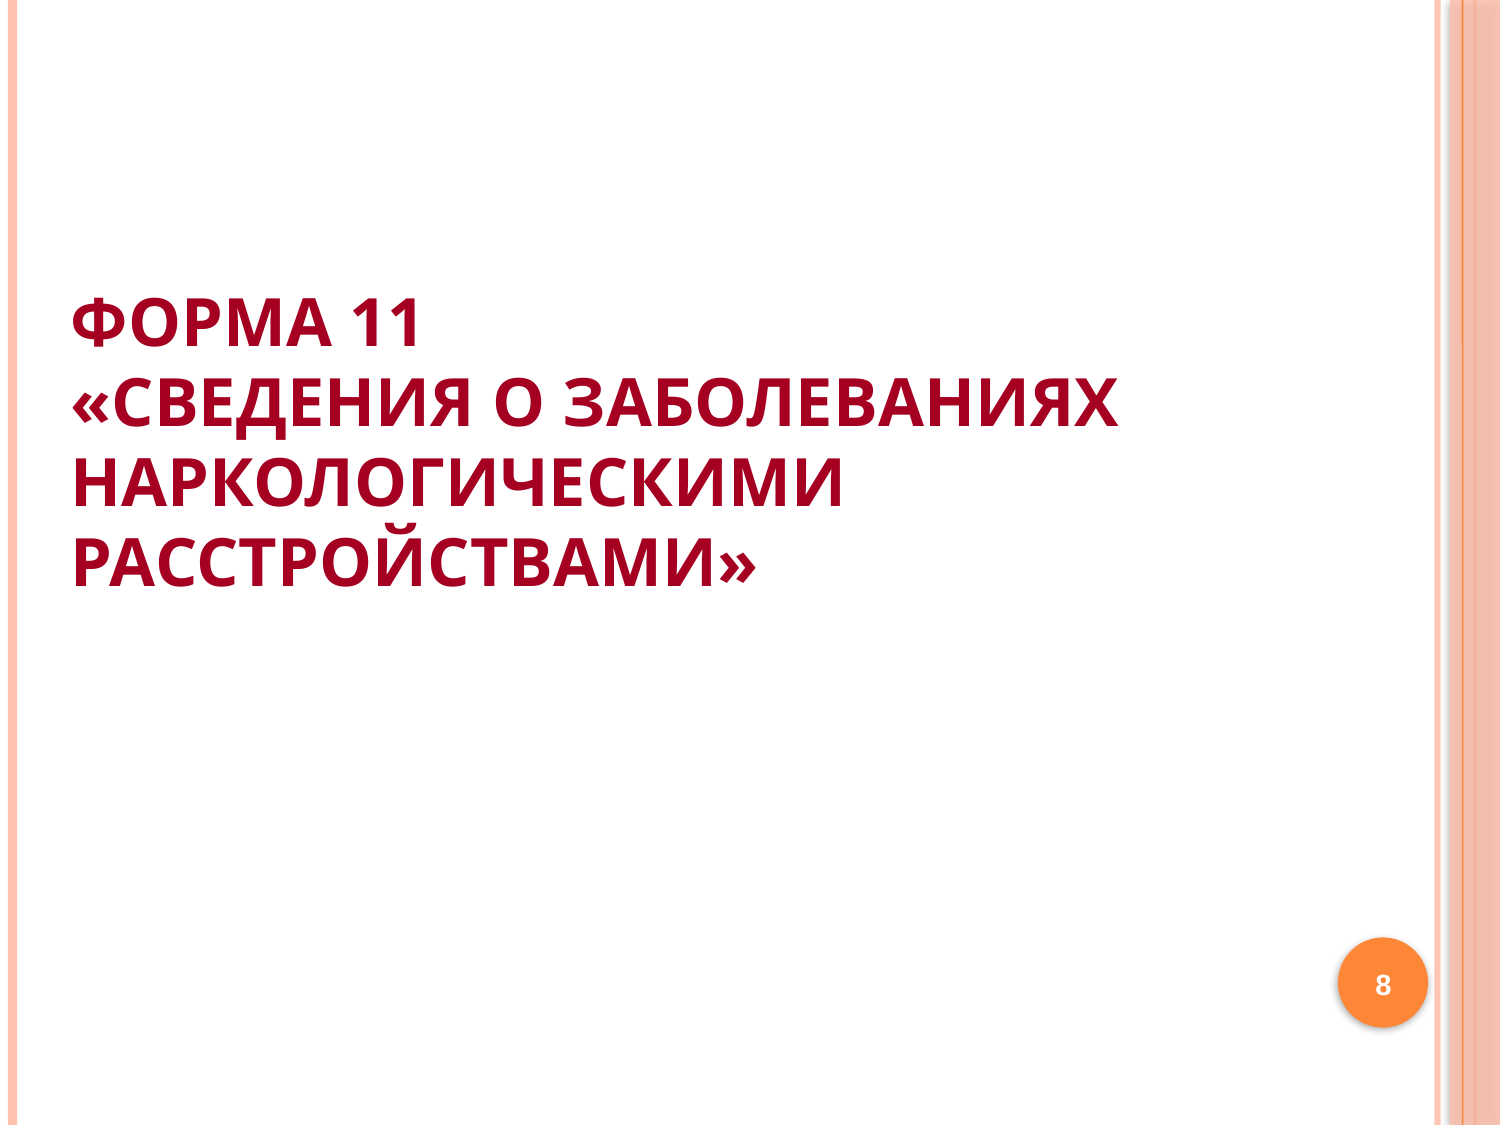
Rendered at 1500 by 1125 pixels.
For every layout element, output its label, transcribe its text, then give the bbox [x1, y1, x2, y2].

text_box ФОРМА 11 «СВЕДЕНИЯ О ЗАБОЛЕВАНИЯХ НАРКОЛОГИЧЕСКИМИ РАССТРОЙСТВАМИ» [56, 272, 1415, 607]
slide_number 8 [1333, 940, 1434, 1026]
